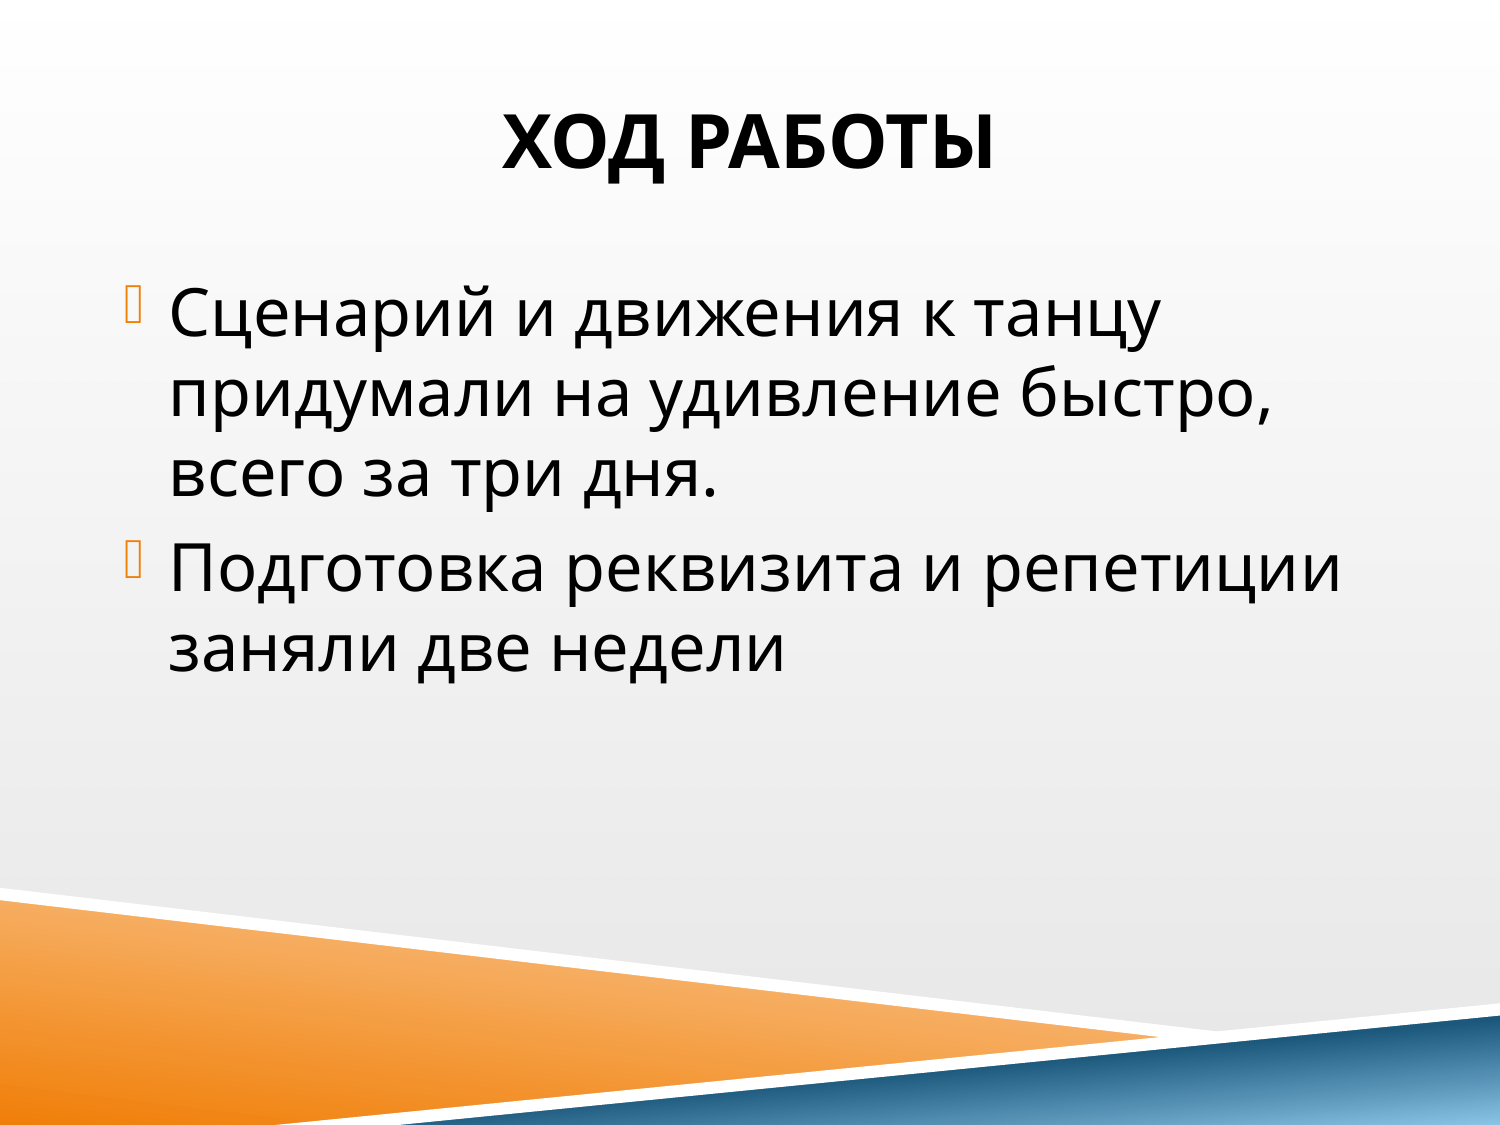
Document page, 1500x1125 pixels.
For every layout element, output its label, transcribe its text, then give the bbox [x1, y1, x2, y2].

title Ход работы [112, 45, 1388, 233]
list Сценарий и движения к танцу придумали на удивление быстро, всего за три дня. Подготовка реквизита и репетиции заняли две недели [112, 262, 1388, 875]
